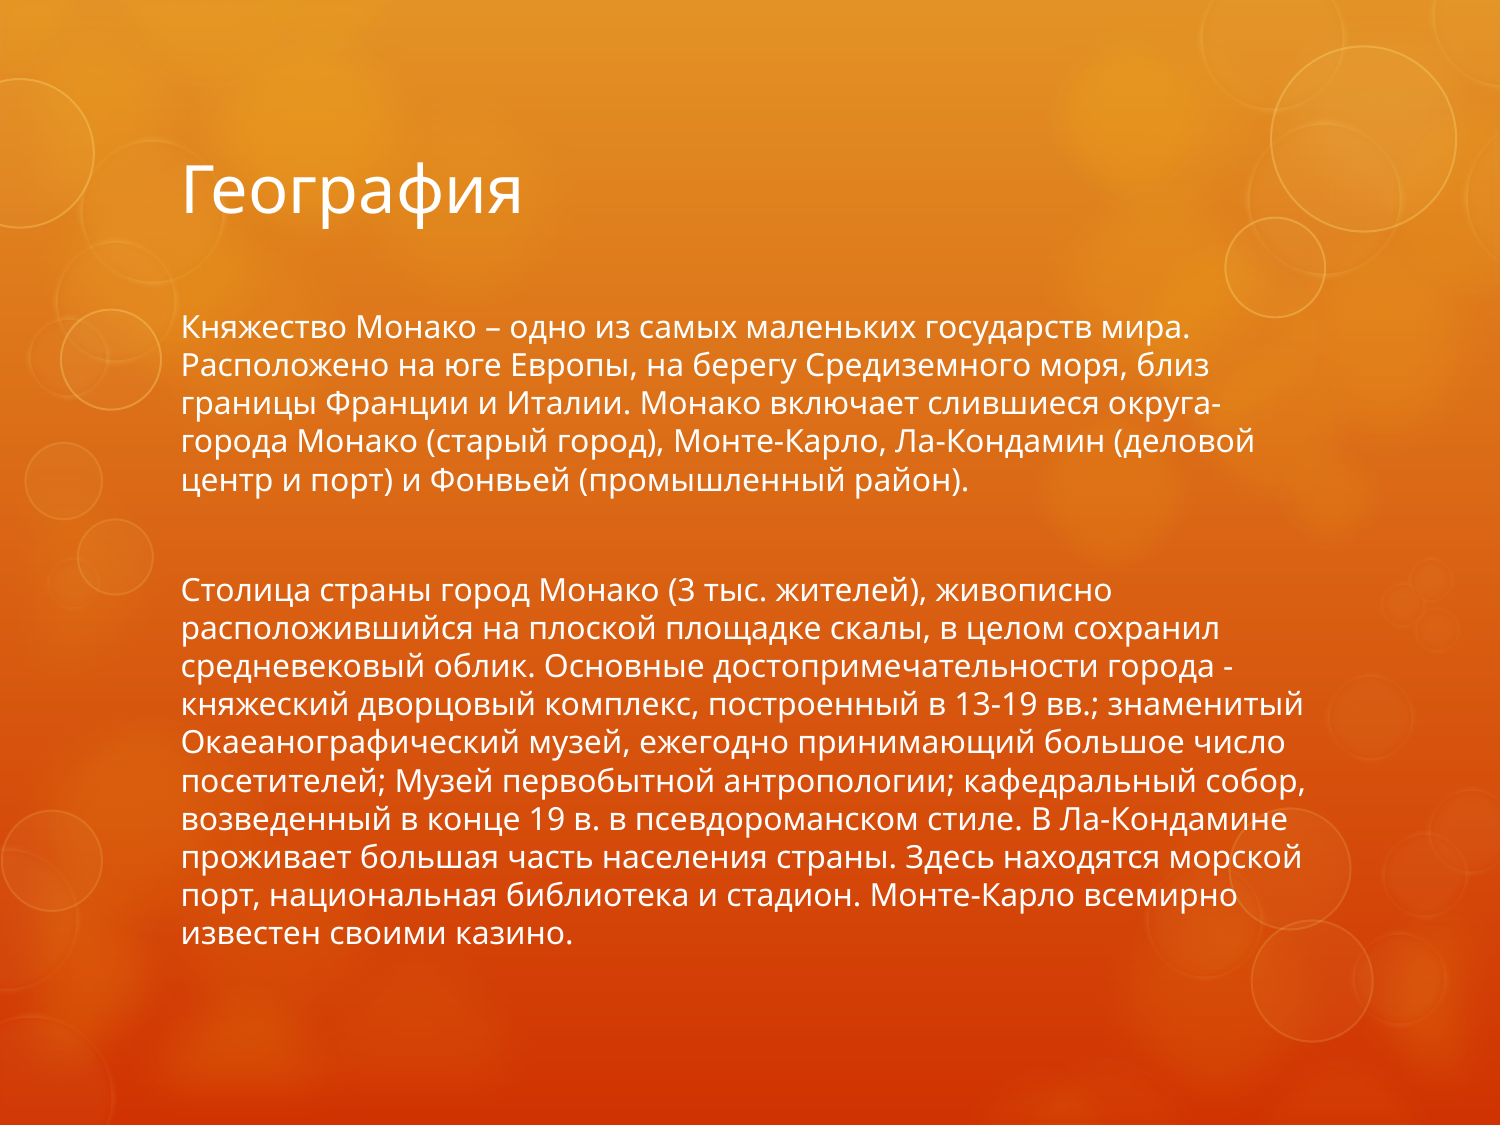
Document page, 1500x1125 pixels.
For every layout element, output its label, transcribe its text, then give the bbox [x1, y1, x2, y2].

list Княжество Монако – одно из самых маленьких государств мира. Расположено на юге Европы, на берегу Средиземного моря, близ границы Франции и Италии. Монако включает слившиеся округа-города Монако (старый город), Монте-Карло, Ла-Кондамин (деловой центр и порт) и Фонвьей (промышленный район). Столица страны город Монако (3 тыс. жителей), живописно расположившийся на плоской площадке скалы, в целом сохранил средневековый облик. Основные достопримечательности города - княжеский дворцовый комплекс, построенный в 13-19 вв.; знаменитый Окаеанографический музей, ежегодно принимающий большое число посетителей; Музей первобытной антропологии; кафедральный собор, возведенный в конце 19 в. в псевдороманском стиле. В Ла-Кондамине проживает большая часть населения страны. Здесь находятся морской порт, национальная библиотека и стадион. Монте-Карло всемирно известен своими казино. [165, 296, 1335, 962]
title География [165, 110, 1335, 263]
